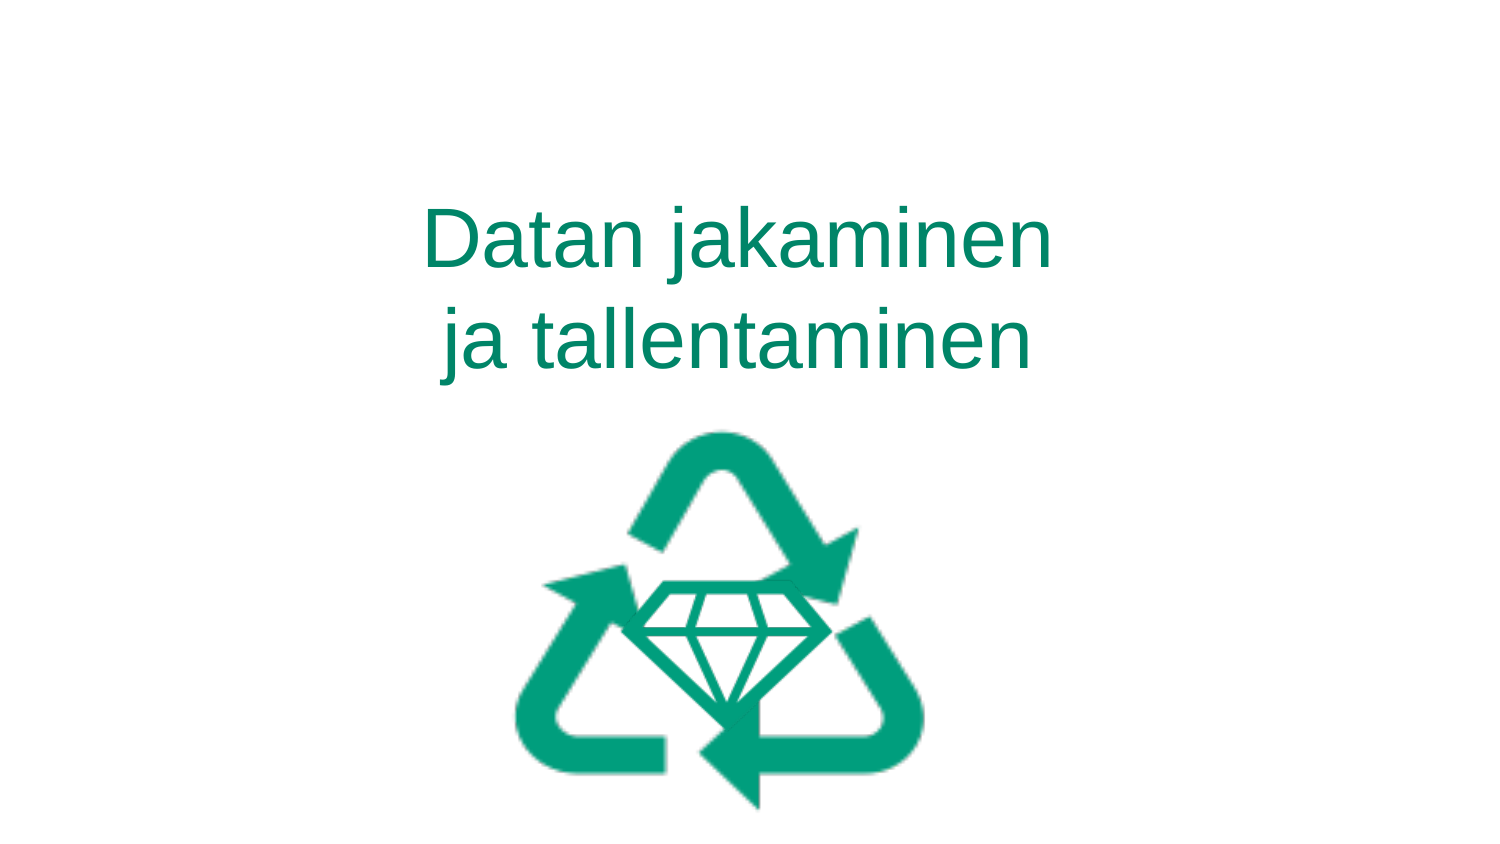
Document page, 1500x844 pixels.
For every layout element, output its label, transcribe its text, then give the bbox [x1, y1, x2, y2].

title Datan jakaminen ja tallentaminen [51, 63, 1449, 401]
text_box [484, 399, 958, 844]
